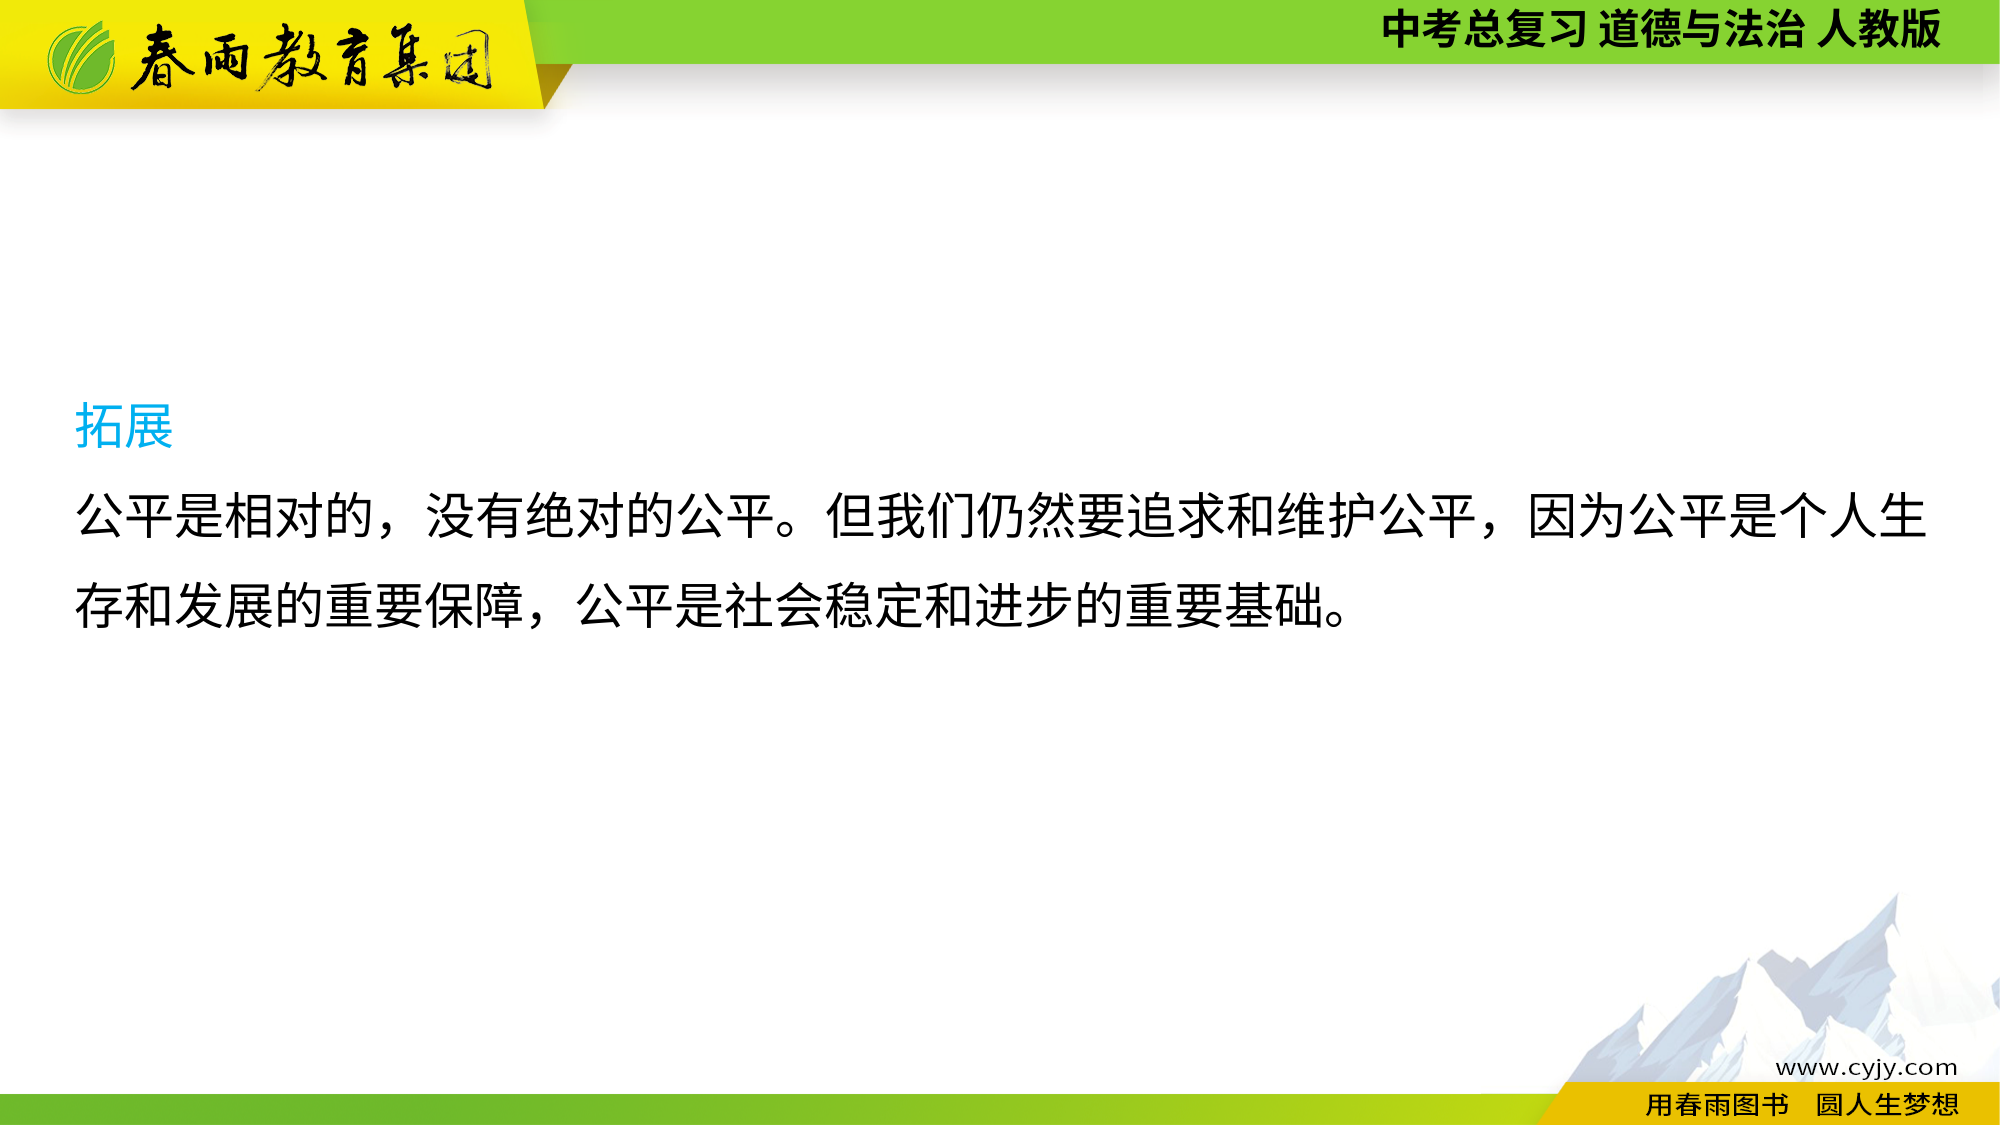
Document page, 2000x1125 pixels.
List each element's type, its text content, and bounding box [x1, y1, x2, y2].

list 拓展 公平是相对的，没有绝对的公平。但我们仍然要追求和维护公平，因为公平是个人生存和发展的重要保障，公平是社会稳定和进步的重要基础。 [59, 357, 1944, 634]
picture [0, 0, 2000, 1125]
